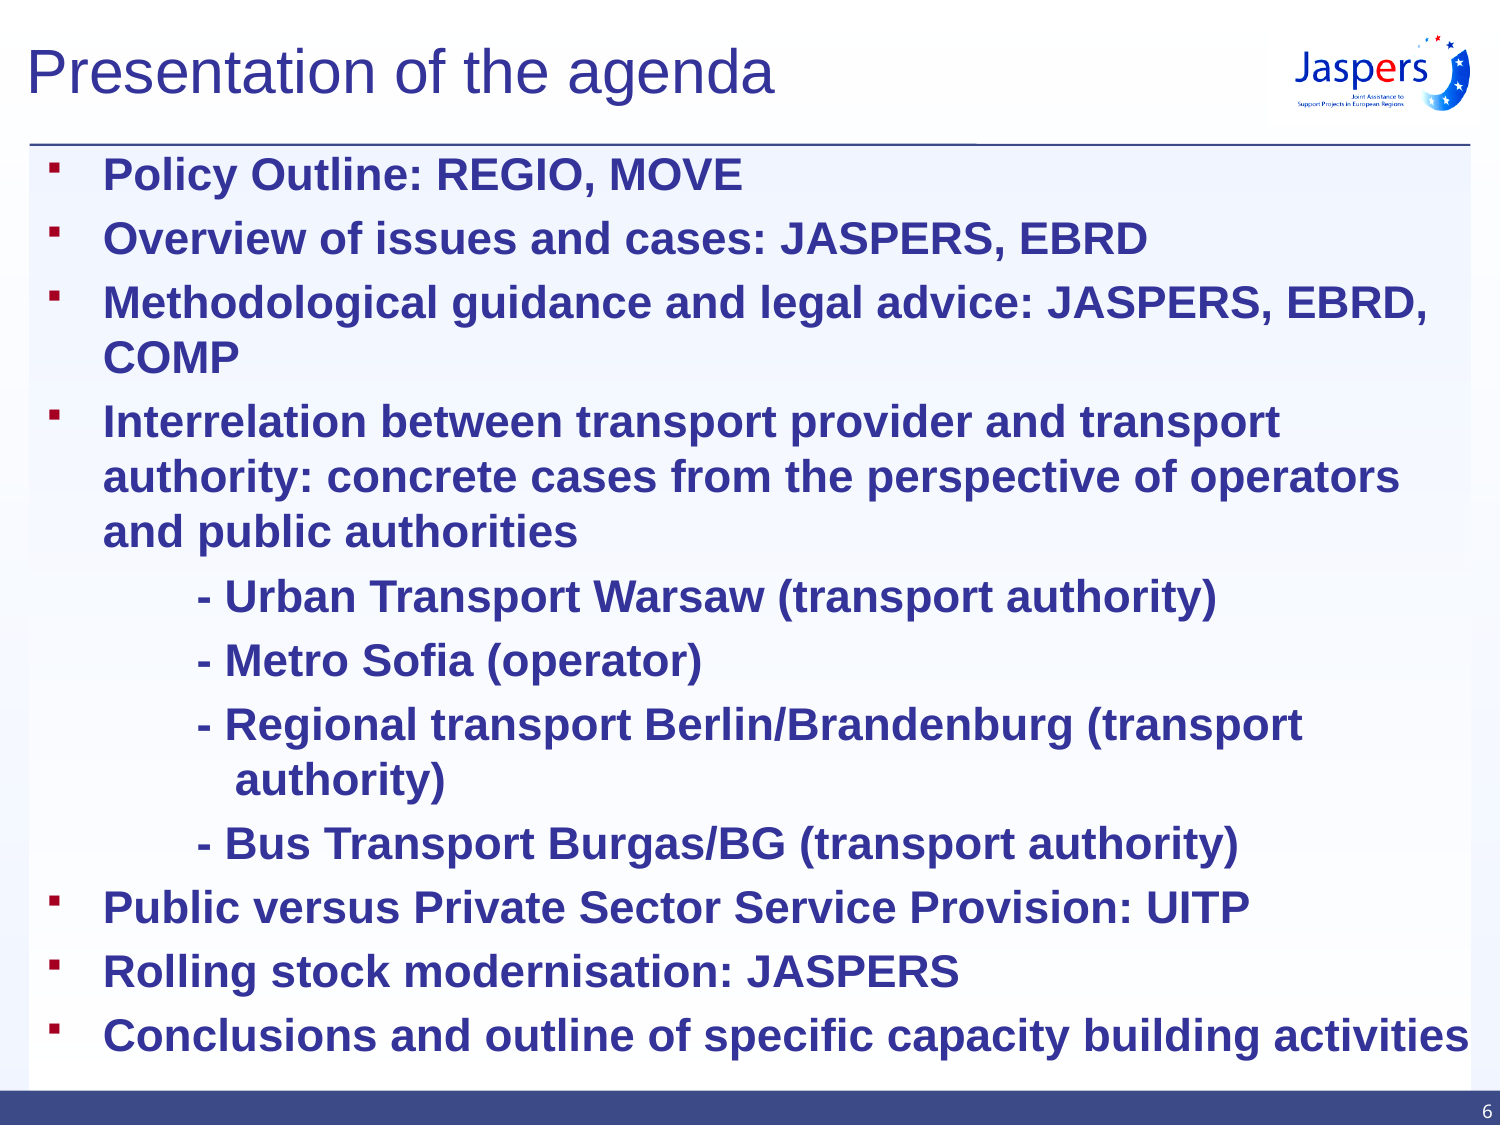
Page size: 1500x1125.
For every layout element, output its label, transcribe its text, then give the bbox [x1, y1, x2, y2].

slide_number 6 [1195, 1091, 1500, 1125]
list Policy Outline: REGIO, MOVE Overview of issues and cases: JASPERS, EBRD Methodological guidance and legal advice: JASPERS, EBRD, COMP Interrelation between transport provider and transport authority: concrete cases from the perspective of operators and public authorities - Urban Transport Warsaw (transport authority) - Metro Sofia (operator) - Regional transport Berlin/Brandenburg (transport authority) - Bus Transport Burgas/BG (transport authority) Public versus Private Sector Service Provision: UITP Rolling stock modernisation: JASPERS Conclusions and outline of specific capacity building activities [17, 137, 1500, 1000]
title Presentation of the agenda [11, 0, 1306, 138]
